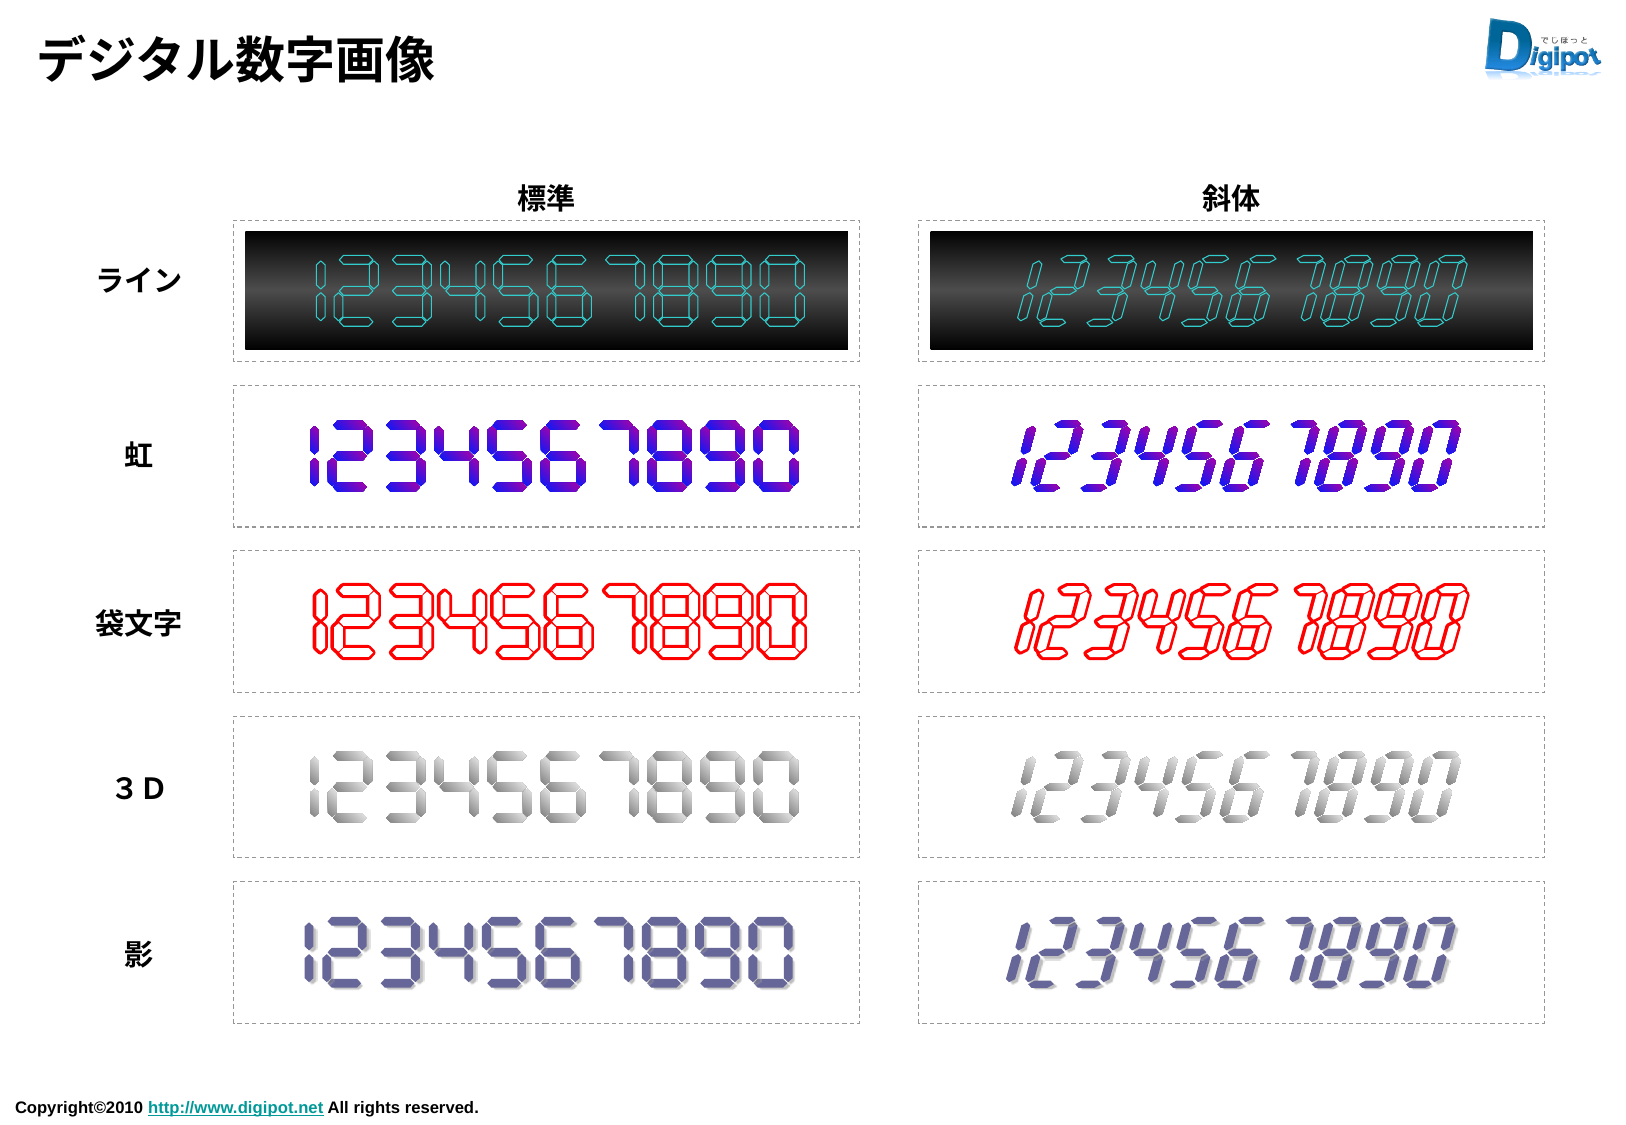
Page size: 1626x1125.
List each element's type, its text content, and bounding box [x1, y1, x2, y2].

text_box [1140, 591, 1181, 652]
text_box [1219, 420, 1270, 492]
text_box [700, 751, 745, 823]
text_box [1408, 420, 1461, 492]
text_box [1134, 756, 1175, 817]
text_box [1086, 255, 1137, 327]
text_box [1080, 420, 1131, 492]
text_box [487, 420, 532, 492]
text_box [1408, 751, 1461, 823]
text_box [304, 916, 793, 988]
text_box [386, 420, 426, 492]
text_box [392, 255, 432, 327]
text_box [930, 231, 1533, 350]
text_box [1370, 586, 1414, 657]
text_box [327, 751, 373, 823]
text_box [493, 255, 538, 327]
text_box [245, 231, 848, 350]
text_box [316, 591, 326, 652]
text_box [1226, 255, 1277, 327]
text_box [1314, 751, 1364, 823]
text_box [706, 586, 751, 657]
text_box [547, 586, 592, 657]
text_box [392, 586, 432, 657]
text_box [1036, 255, 1086, 327]
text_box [706, 255, 751, 327]
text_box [434, 756, 479, 817]
text_box 斜体 [918, 172, 1545, 223]
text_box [1005, 916, 1456, 988]
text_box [760, 255, 805, 327]
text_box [647, 420, 692, 492]
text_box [1364, 751, 1408, 823]
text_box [1011, 756, 1030, 817]
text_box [434, 426, 479, 487]
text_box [540, 420, 586, 492]
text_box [700, 420, 745, 492]
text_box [1297, 586, 1320, 652]
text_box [1320, 255, 1370, 327]
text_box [1080, 751, 1131, 823]
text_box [653, 255, 698, 327]
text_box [1175, 420, 1219, 492]
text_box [760, 586, 805, 657]
text_box 袋文字 [56, 597, 222, 648]
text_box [1219, 751, 1270, 823]
text_box ライン [56, 255, 222, 306]
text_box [327, 420, 373, 492]
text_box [1140, 260, 1181, 321]
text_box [316, 260, 326, 321]
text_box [1414, 255, 1468, 327]
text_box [647, 751, 692, 823]
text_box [1181, 586, 1226, 657]
text_box ３Ｄ [56, 763, 222, 813]
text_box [1086, 586, 1137, 657]
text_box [599, 751, 639, 817]
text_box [1320, 586, 1370, 657]
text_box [1181, 255, 1226, 327]
picture [1485, 18, 1602, 82]
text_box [1226, 586, 1277, 657]
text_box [1175, 751, 1219, 823]
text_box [605, 586, 645, 652]
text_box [1134, 426, 1175, 487]
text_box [386, 751, 426, 823]
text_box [1297, 255, 1320, 321]
text_box 標準 [233, 172, 860, 223]
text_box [540, 751, 586, 823]
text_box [1290, 420, 1314, 487]
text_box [1036, 586, 1086, 657]
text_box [334, 255, 379, 327]
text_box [1011, 426, 1030, 487]
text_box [1017, 260, 1036, 321]
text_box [493, 586, 538, 657]
text_box 虹 [56, 429, 222, 480]
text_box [334, 586, 379, 657]
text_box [599, 420, 639, 487]
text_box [605, 255, 645, 321]
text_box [1364, 420, 1408, 492]
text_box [753, 751, 799, 823]
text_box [1017, 591, 1036, 652]
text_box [1290, 751, 1314, 817]
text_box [653, 586, 698, 657]
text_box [1414, 586, 1468, 657]
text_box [753, 420, 799, 492]
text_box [1030, 751, 1080, 823]
title デジタル数字画像 [21, 19, 881, 98]
text_box 影 [56, 928, 222, 979]
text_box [1030, 420, 1080, 492]
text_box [440, 591, 485, 652]
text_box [310, 756, 319, 817]
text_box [1314, 420, 1364, 492]
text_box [310, 426, 319, 487]
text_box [440, 260, 485, 321]
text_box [1370, 255, 1414, 327]
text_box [547, 255, 592, 327]
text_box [487, 751, 532, 823]
